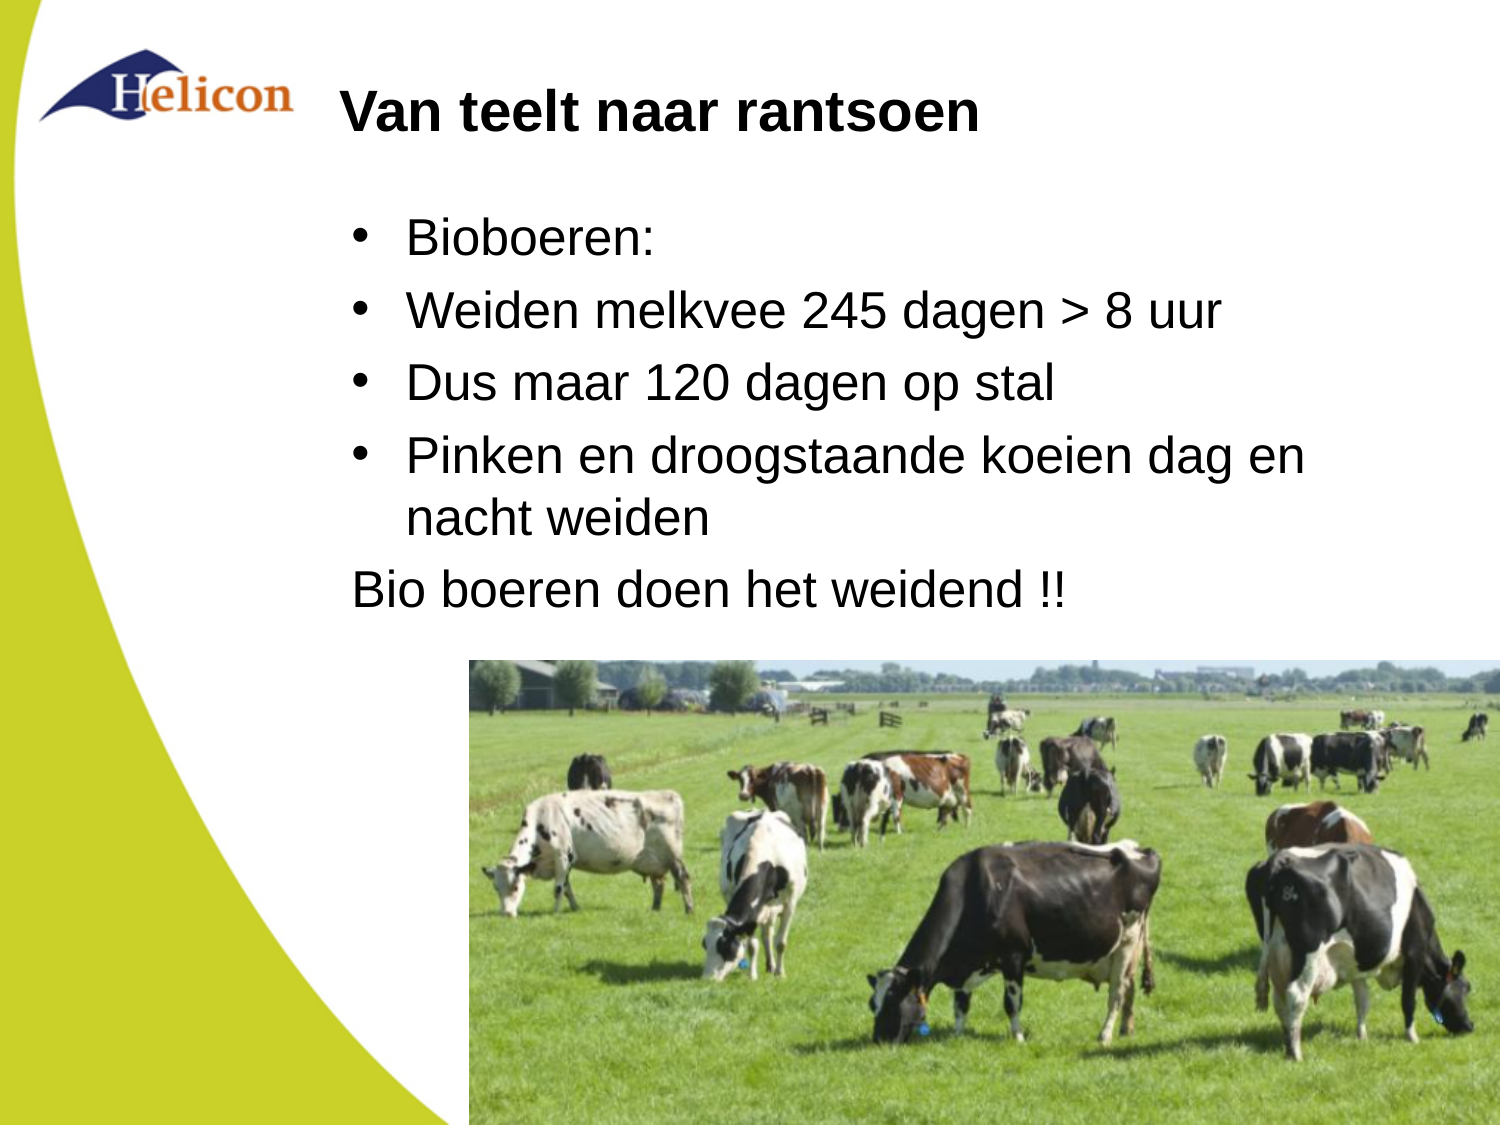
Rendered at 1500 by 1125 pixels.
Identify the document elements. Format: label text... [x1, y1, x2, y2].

picture [0, 0, 1500, 1125]
list Bioboeren: Weiden melkvee 245 dagen > 8 uur Dus maar 120 dagen op stal Pinken en droogstaande koeien dag en nacht weiden Bio boeren doen het weidend !! [336, 196, 1329, 634]
title Van teelt naar rantsoen [324, 54, 1415, 161]
